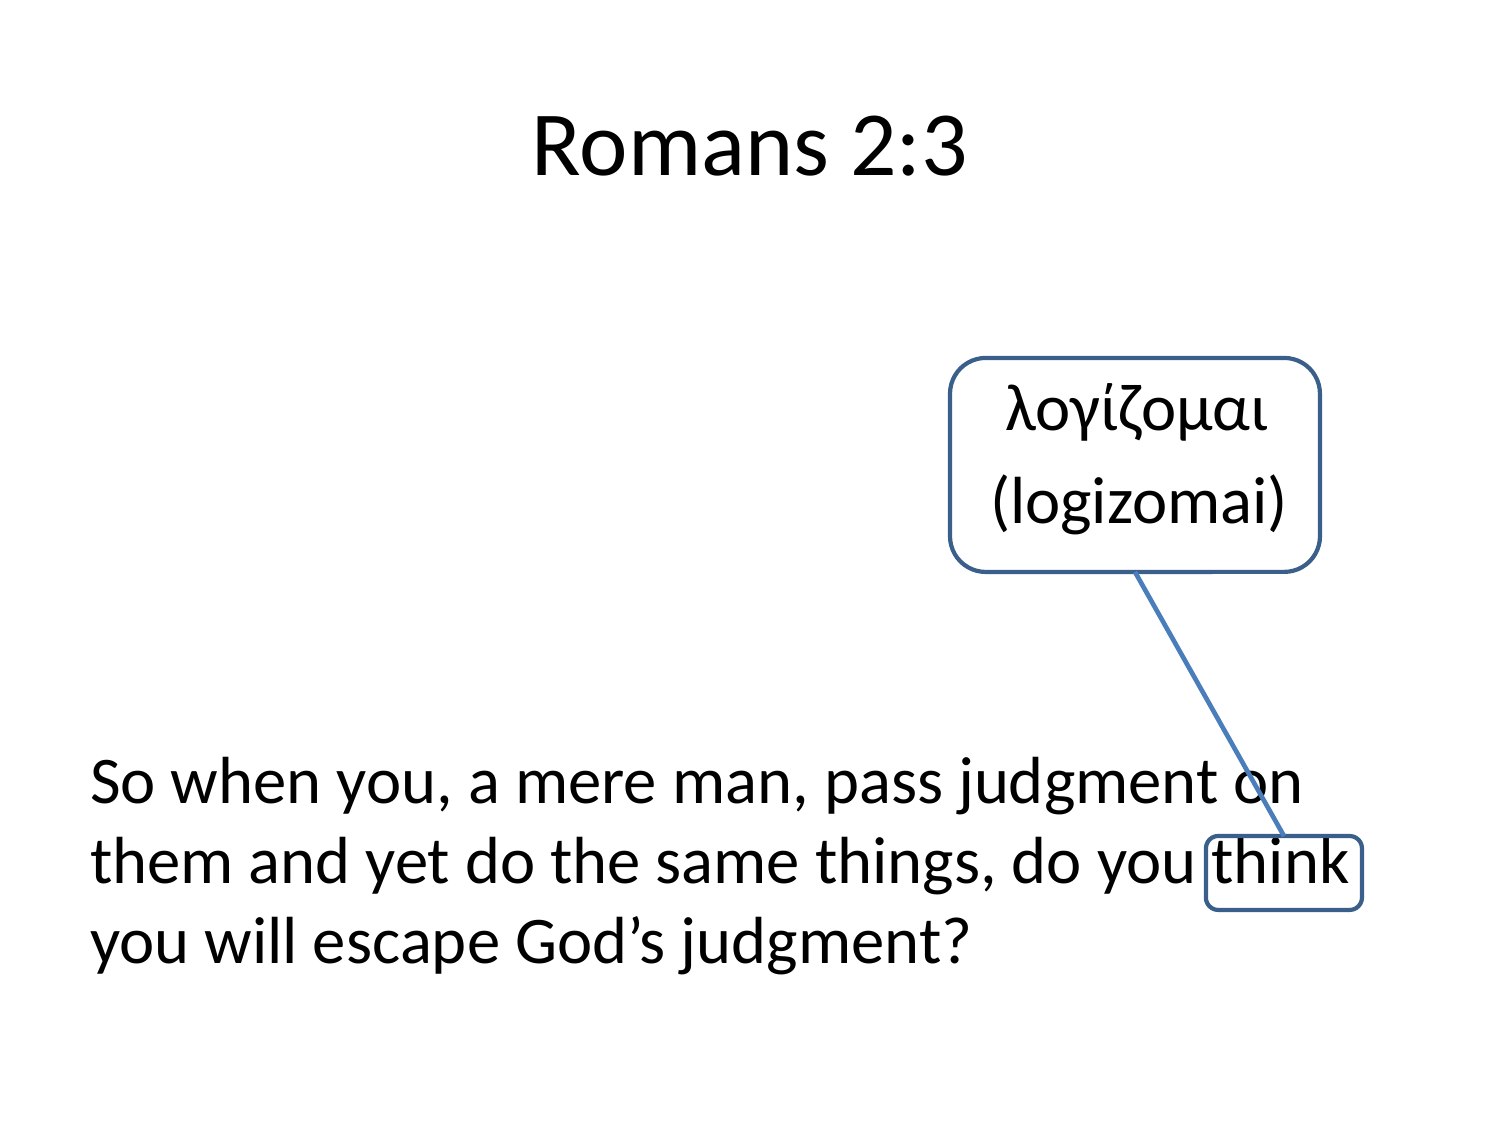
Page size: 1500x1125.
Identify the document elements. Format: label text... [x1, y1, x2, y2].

text_box [947, 355, 1323, 575]
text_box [1134, 571, 1285, 837]
title Romans 2:3 [75, 45, 1425, 233]
text_box [1203, 833, 1365, 913]
list λογίζομαι (logizomai) So when you, a mere man, pass judgment on them and yet do the same things, do you think you will escape God’s judgment? [75, 262, 1425, 1005]
